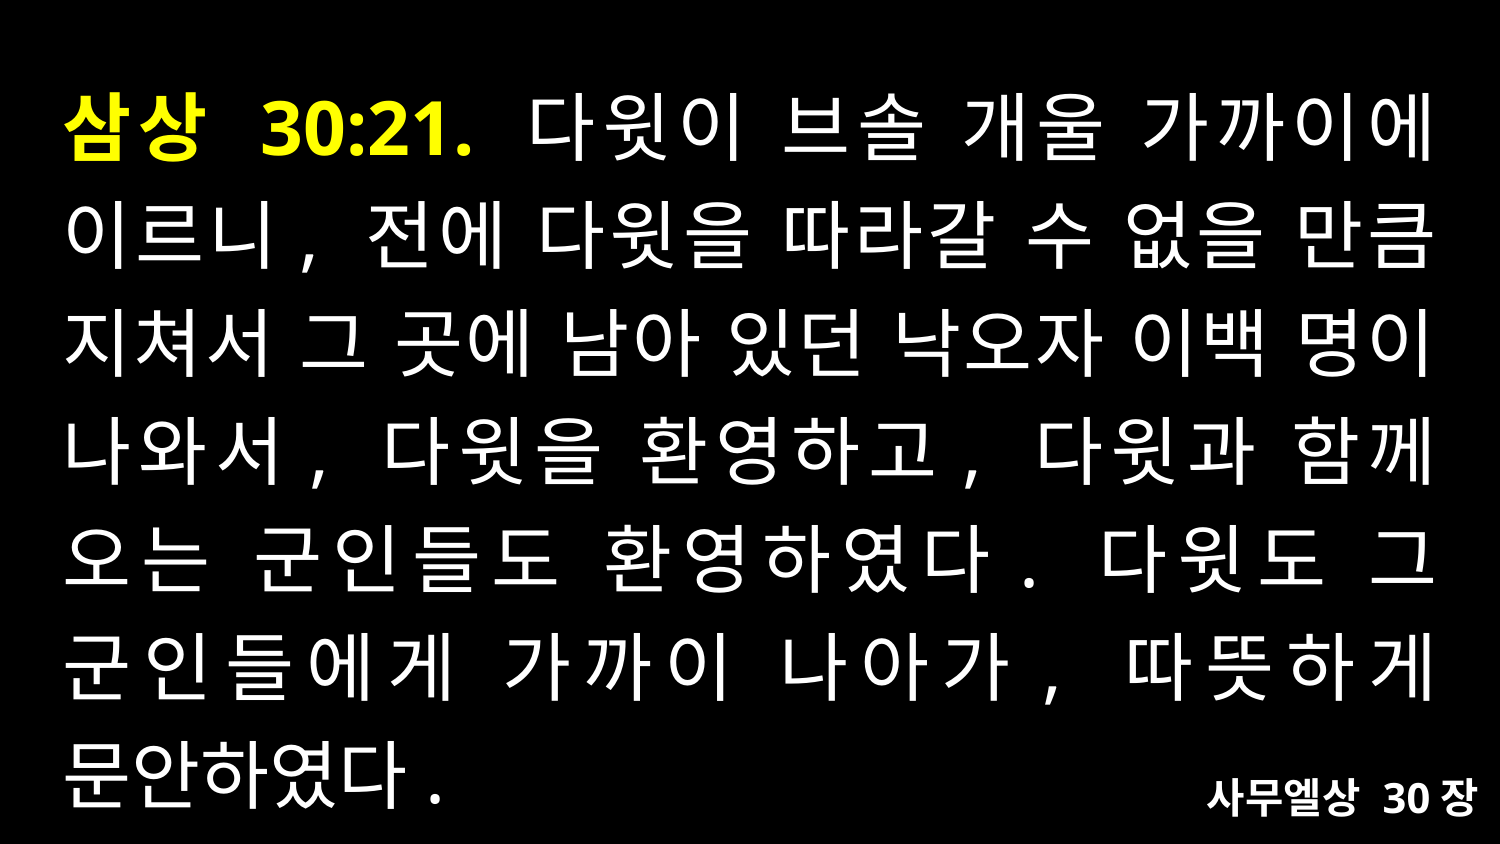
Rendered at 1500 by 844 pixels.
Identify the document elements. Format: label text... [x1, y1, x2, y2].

subtitle 사무엘상 30장 [916, 770, 1500, 844]
title 삼상 30:21. 다윗이 브솔 개울 가까이에 이르니, 전에 다윗을 따라갈 수 없을 만큼 지쳐서 그 곳에 남아 있던 낙오자 이백 명이 나와서, 다윗을 환영하고, 다윗과 함께 오는 군인들도 환영하였다. 다윗도 그 군인들에게 가까이 나아가, 따뜻하게 문안하였다. [0, 0, 1500, 844]
